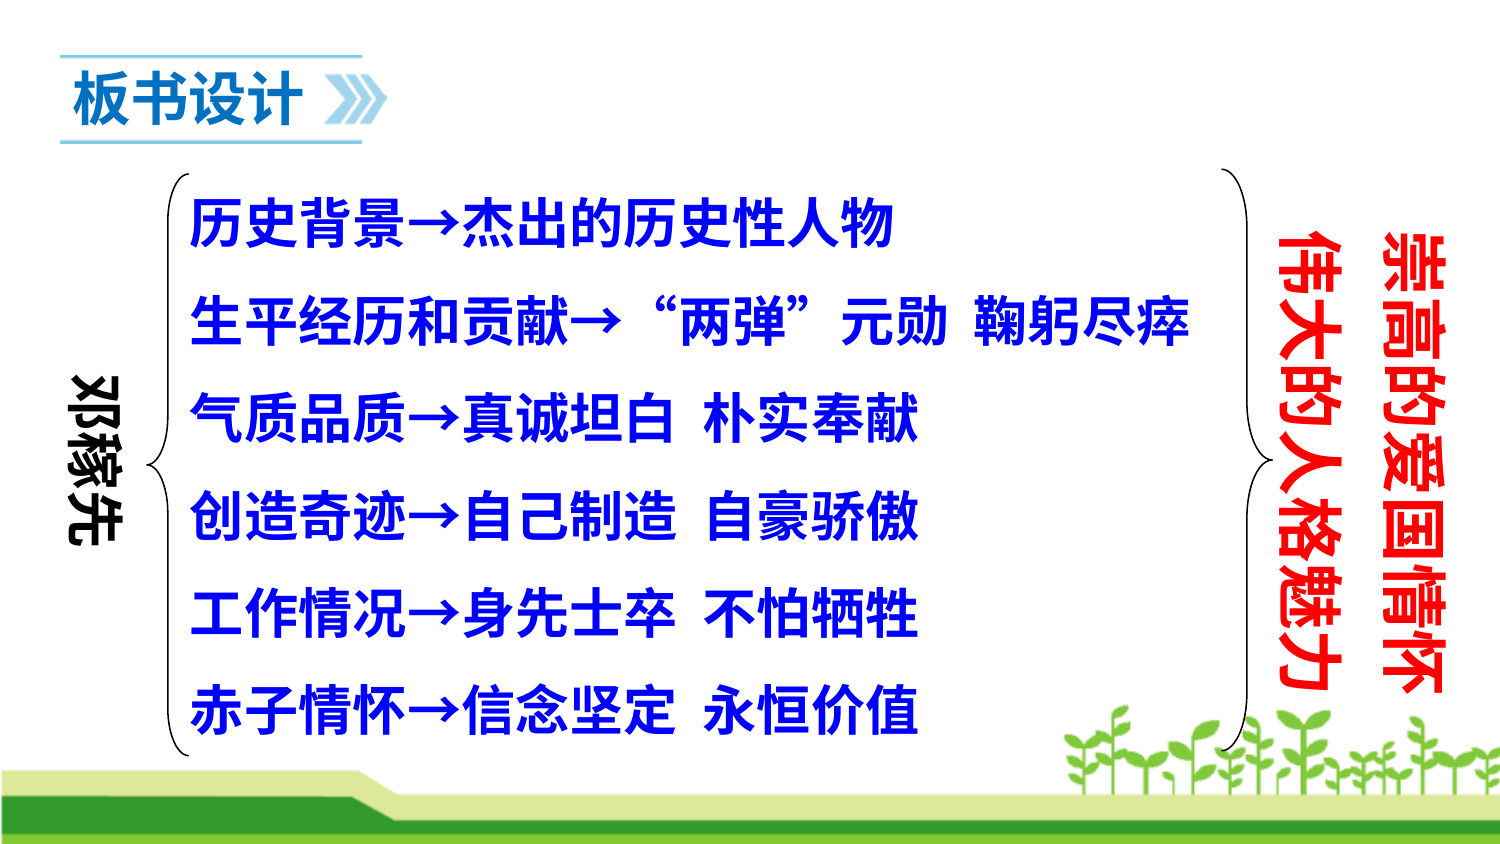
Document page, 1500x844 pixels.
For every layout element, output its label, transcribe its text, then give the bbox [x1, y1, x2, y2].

picture [0, 0, 1500, 844]
text_box [161, 173, 189, 756]
text_box 邓稼先 [47, 337, 161, 585]
text_box 历史背景→杰出的历史性人物 生平经历和贡献→“两弹”元勋 鞠躬尽瘁 气质品质→真诚坦白 朴实奉献 创造奇迹→自己制造 自豪骄傲 工作情况→身先士卒 不怕牺牲 赤子情怀→信念坚定 永恒价值 [175, 149, 1300, 750]
text_box [1221, 169, 1273, 751]
text_box 崇高的爱国情怀 伟大的人格魅力 [1257, 214, 1488, 751]
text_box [47, 54, 387, 145]
